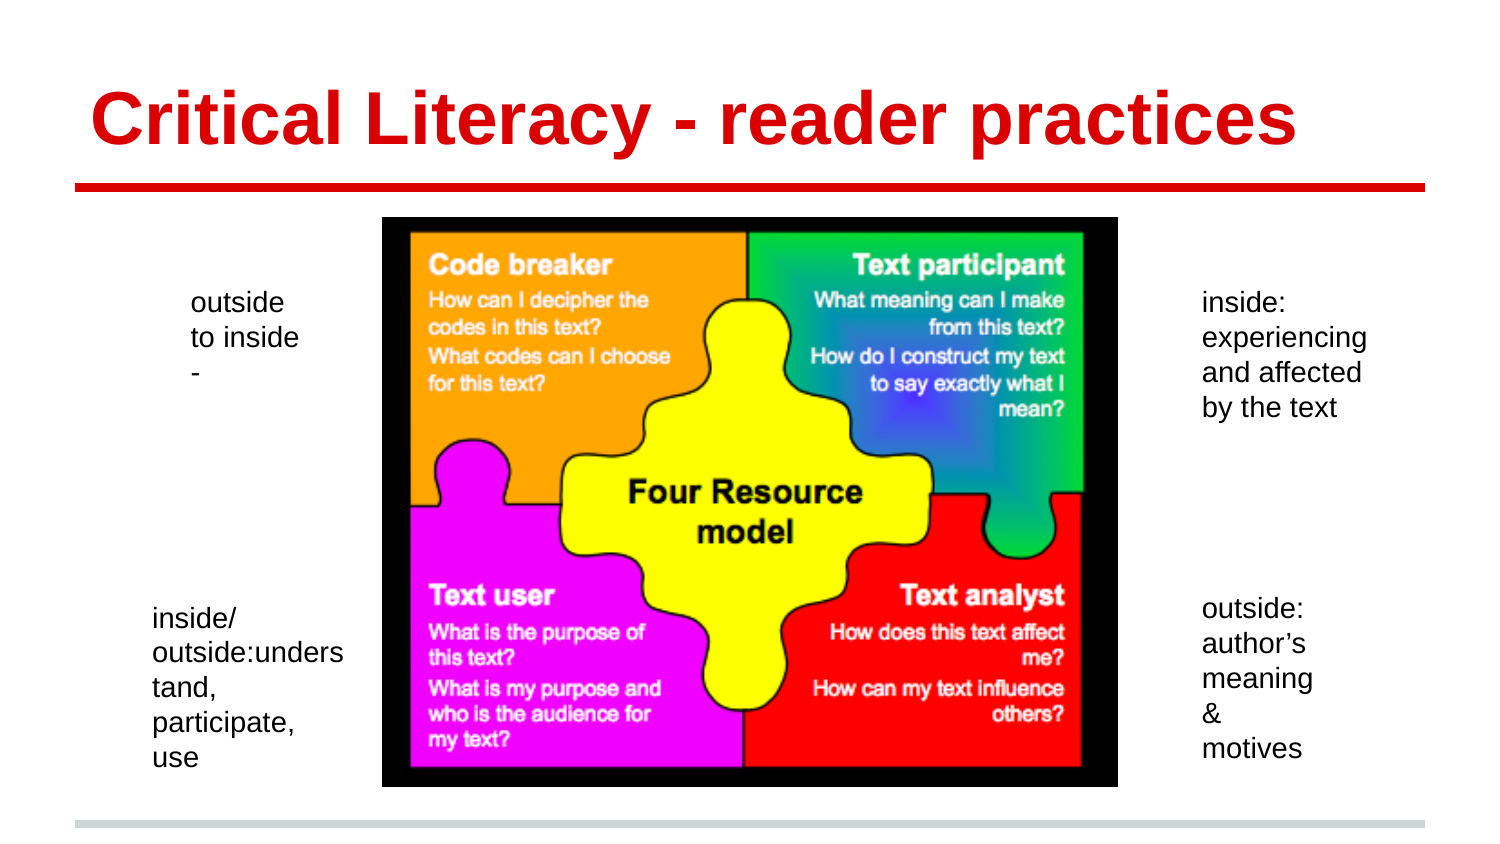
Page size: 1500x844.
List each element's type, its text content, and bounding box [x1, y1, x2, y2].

title Critical Literacy - reader practices [75, 33, 1425, 175]
text_box inside: experiencing and affected by the text [1186, 268, 1414, 309]
text_box outside to inside - [175, 268, 326, 309]
text_box inside/outside:understand, participate, use [137, 583, 365, 624]
text_box outside: author’s meaning & motives [1186, 574, 1337, 614]
picture [381, 217, 1119, 788]
